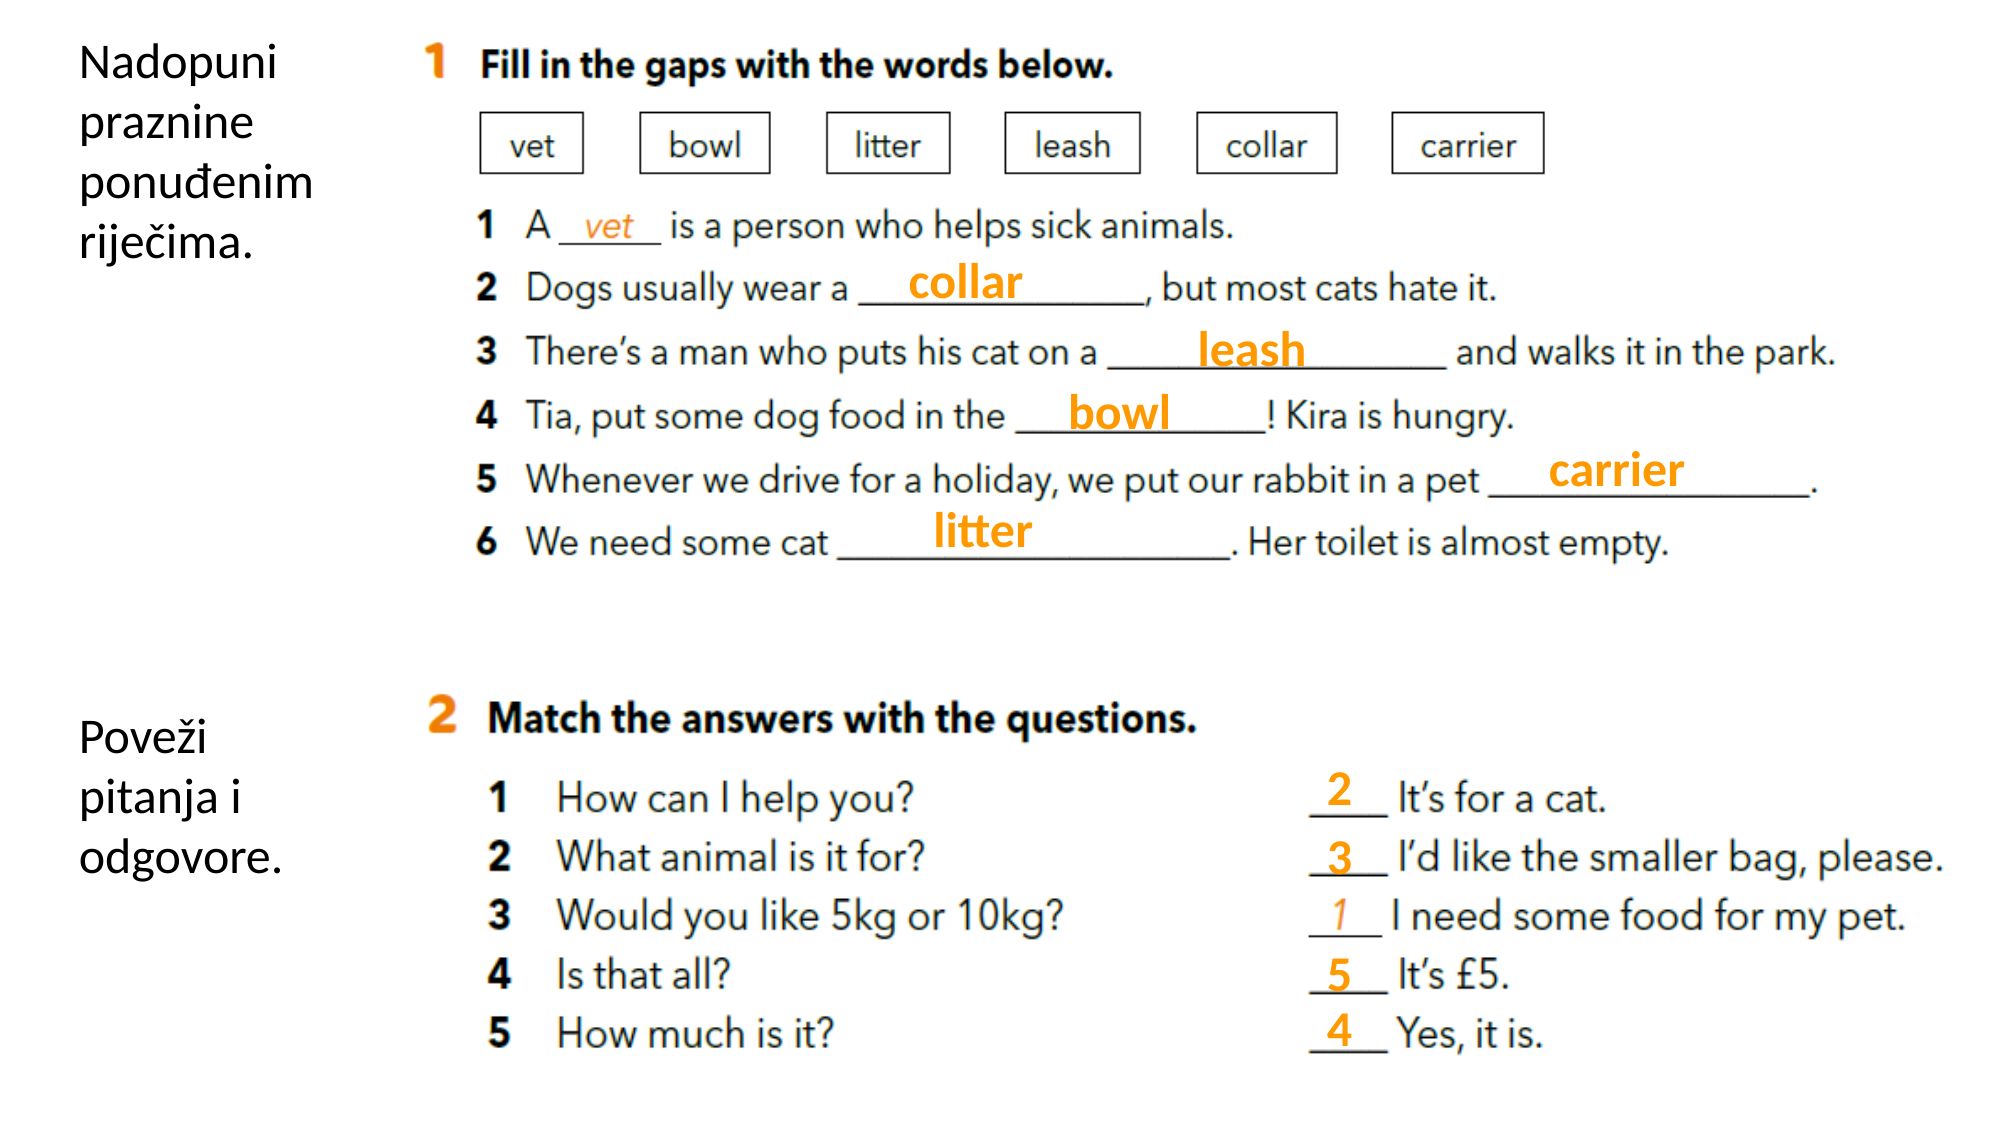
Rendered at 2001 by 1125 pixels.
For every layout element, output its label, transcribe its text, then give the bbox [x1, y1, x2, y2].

picture [421, 21, 1858, 589]
text_box Poveži pitanja i odgovore. [64, 696, 363, 891]
text_box Nadopuni praznine ponuđenim riječima. [64, 21, 363, 277]
picture [391, 667, 1964, 1072]
